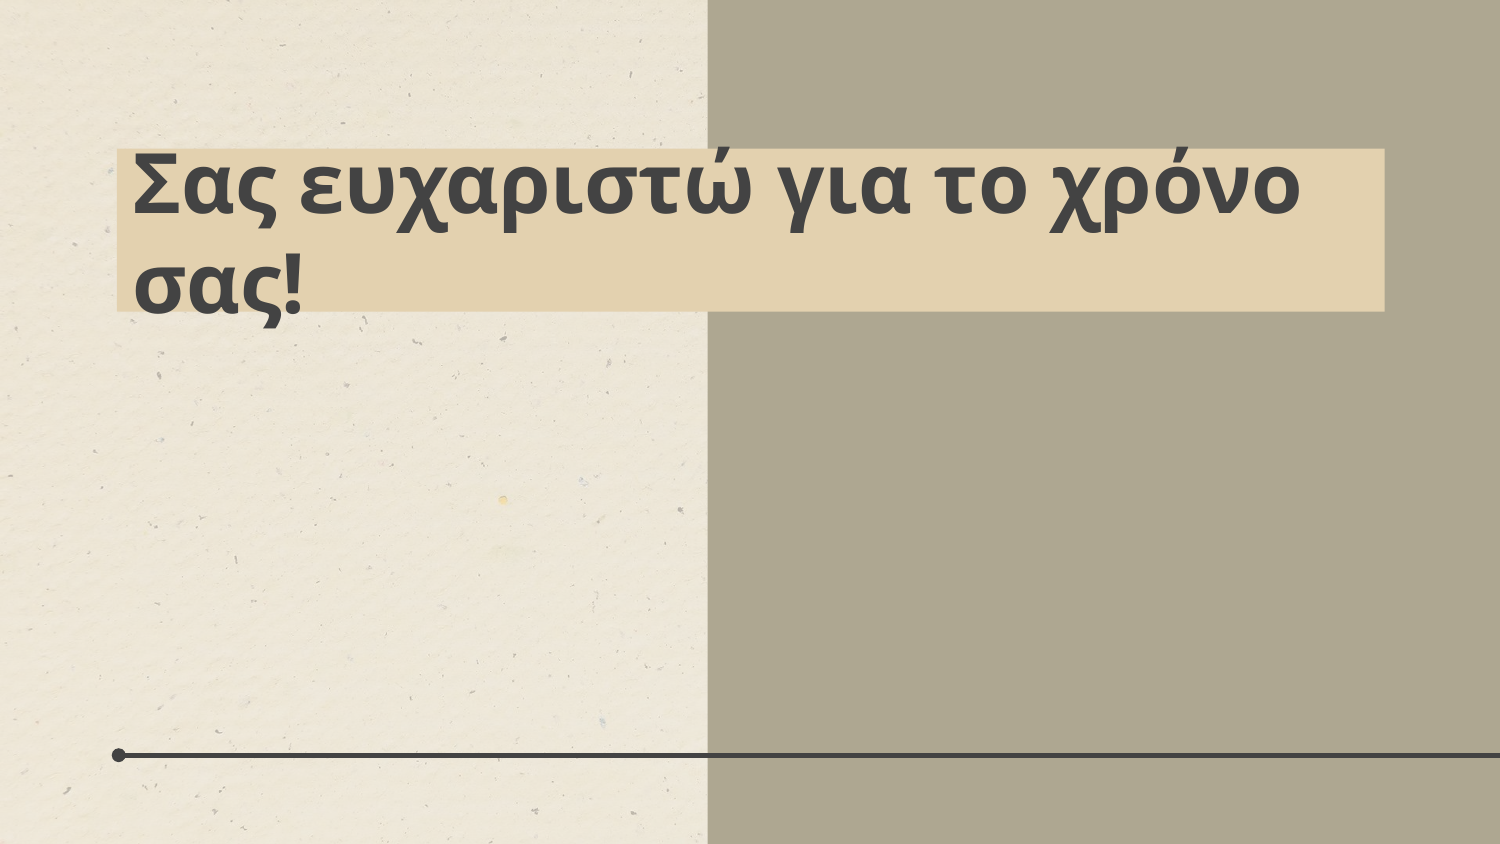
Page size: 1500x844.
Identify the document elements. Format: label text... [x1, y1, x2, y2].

title Σας ευχαριστώ για το χρόνο σας! [116, 148, 1385, 312]
